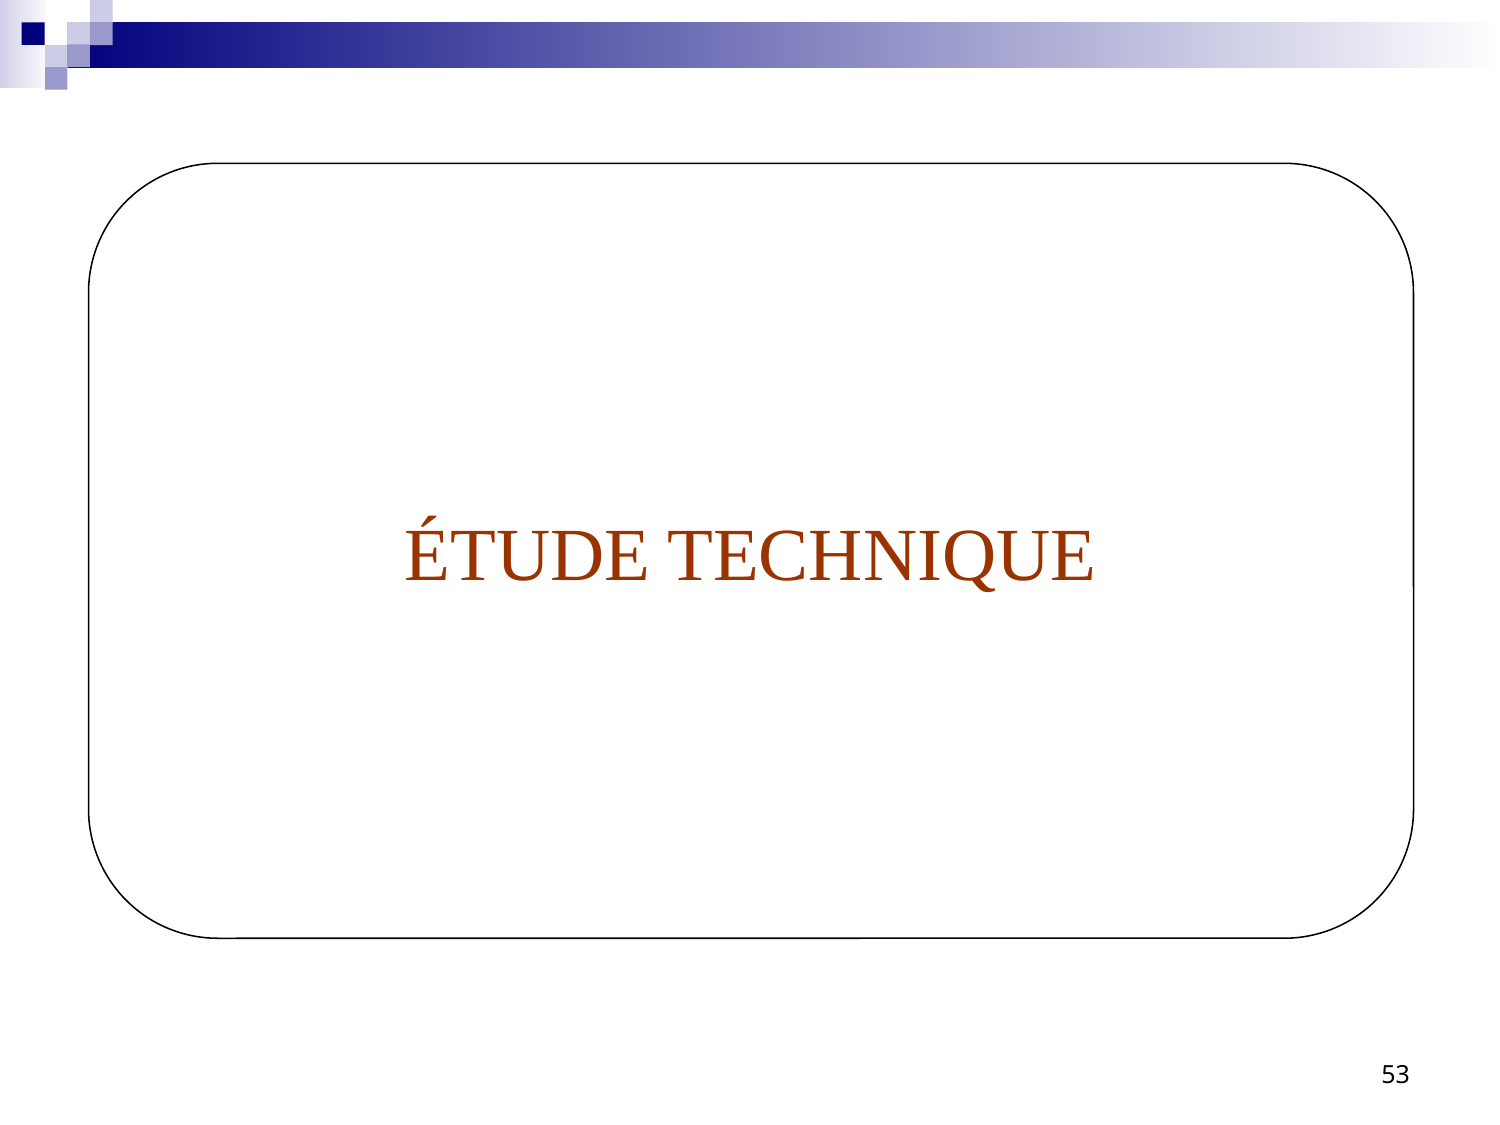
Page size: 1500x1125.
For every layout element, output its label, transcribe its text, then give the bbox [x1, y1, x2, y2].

text_box ÉTUDE TECHNIQUE [88, 163, 1414, 939]
slide_number 53 [1074, 1025, 1425, 1100]
